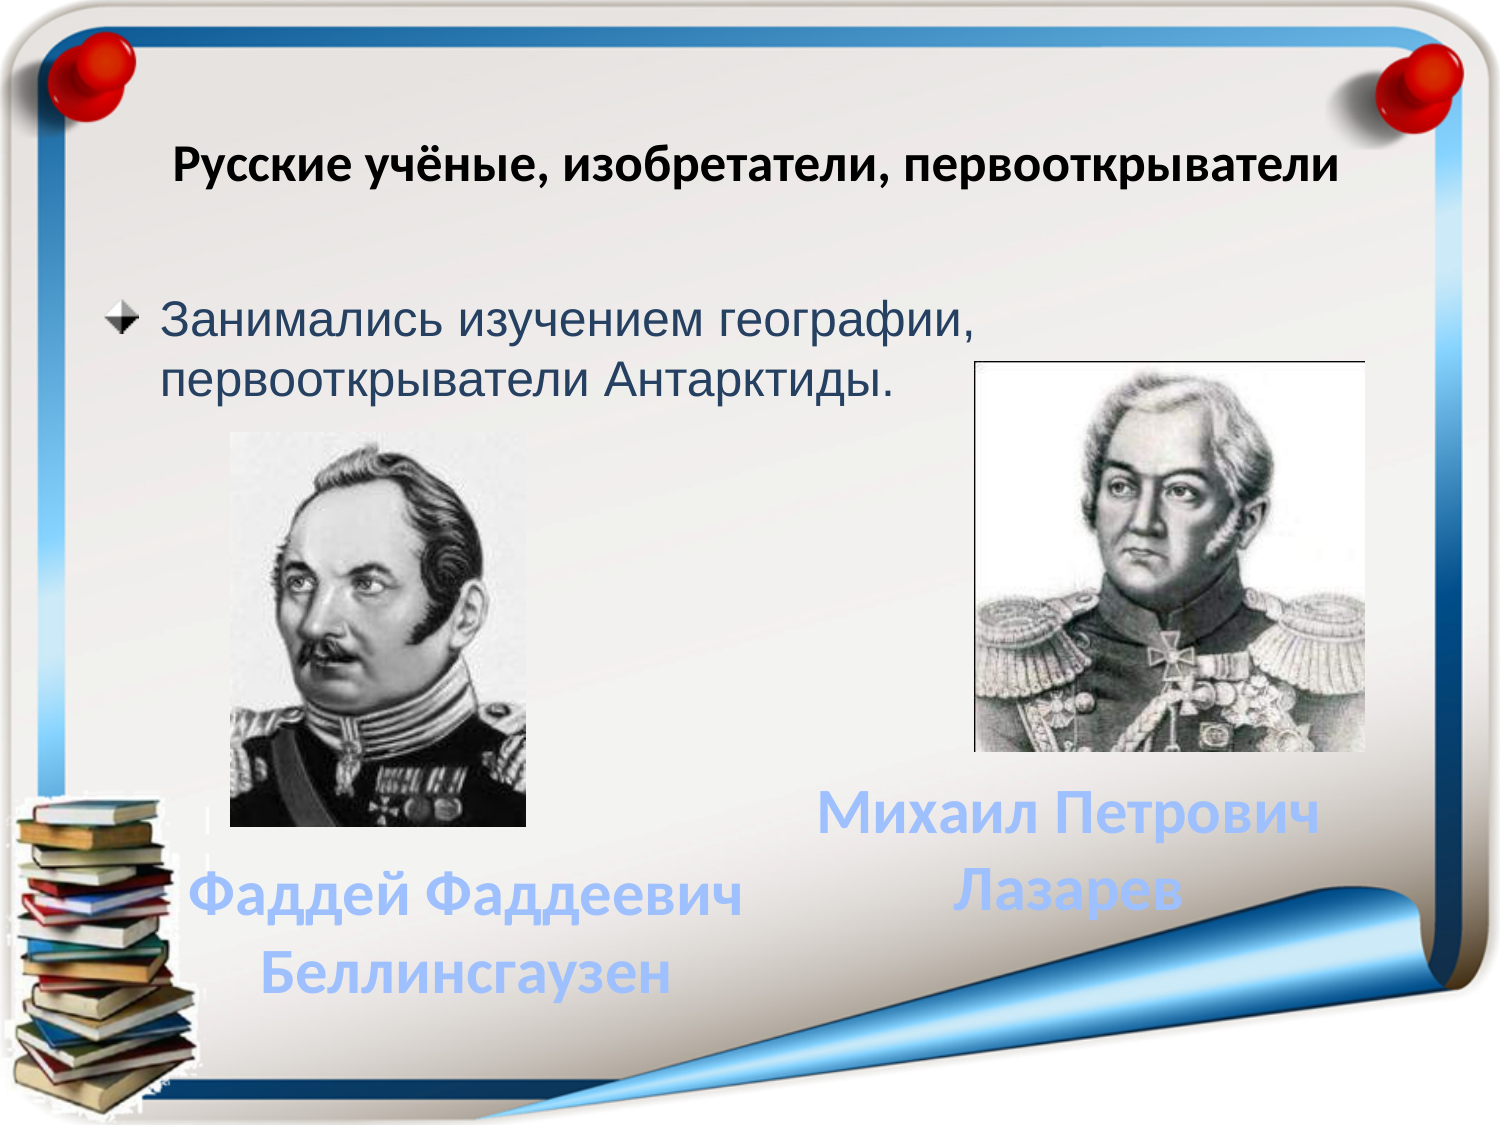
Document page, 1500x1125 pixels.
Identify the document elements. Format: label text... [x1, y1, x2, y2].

picture [0, 0, 1500, 1125]
title Русские учёные, изобретатели, первооткрыватели [135, 90, 1378, 230]
text_box Фаддей Фаддеевич Беллинсгаузен [171, 845, 762, 1012]
list Занимались изучением географии, первооткрыватели Антарктиды. [88, 278, 1379, 469]
text_box Михаил Петрович Лазарев [773, 763, 1365, 929]
